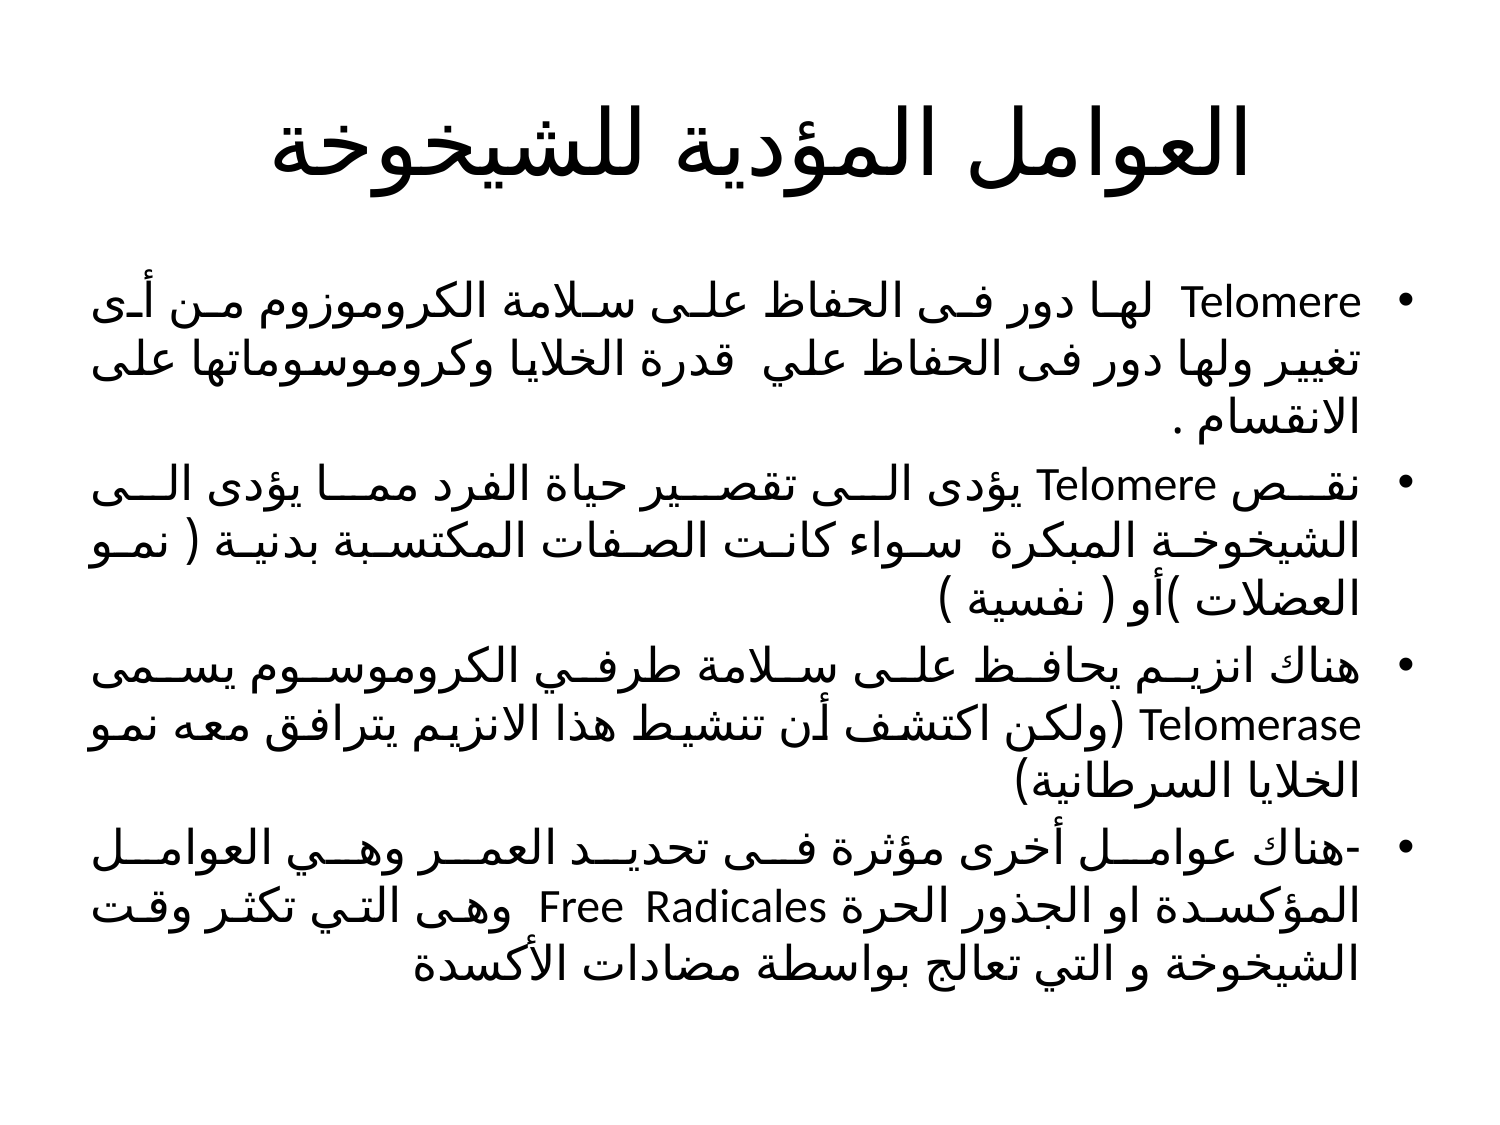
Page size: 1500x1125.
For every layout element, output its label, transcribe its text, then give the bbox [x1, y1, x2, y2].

title العوامل المؤدية للشيخوخة [75, 45, 1425, 233]
list Telomere لها دور فى الحفاظ على سلامة الكروموزوم من أى تغيير ولها دور فى الحفاظ علي قدرة الخلايا وكروموسوماتها على الانقسام . نقص Telomere يؤدى الى تقصير حياة الفرد مما يؤدى الى الشيخوخة المبكرة سواء كانت الصفات المكتسبة بدنية ( نمو العضلات )أو ( نفسية ) هناك انزيم يحافظ على سلامة طرفي الكروموسوم يسمى Telomerase (ولكن اكتشف أن تنشيط هذا الانزيم يترافق معه نمو الخلايا السرطانية) -هناك عوامل أخرى مؤثرة فى تحديد العمر وهي العوامل المؤكسدة او الجذور الحرة Free Radicales وهى التي تكثر وقت الشيخوخة و التي تعالج بواسطة مضادات الأكسدة [75, 262, 1425, 1005]
